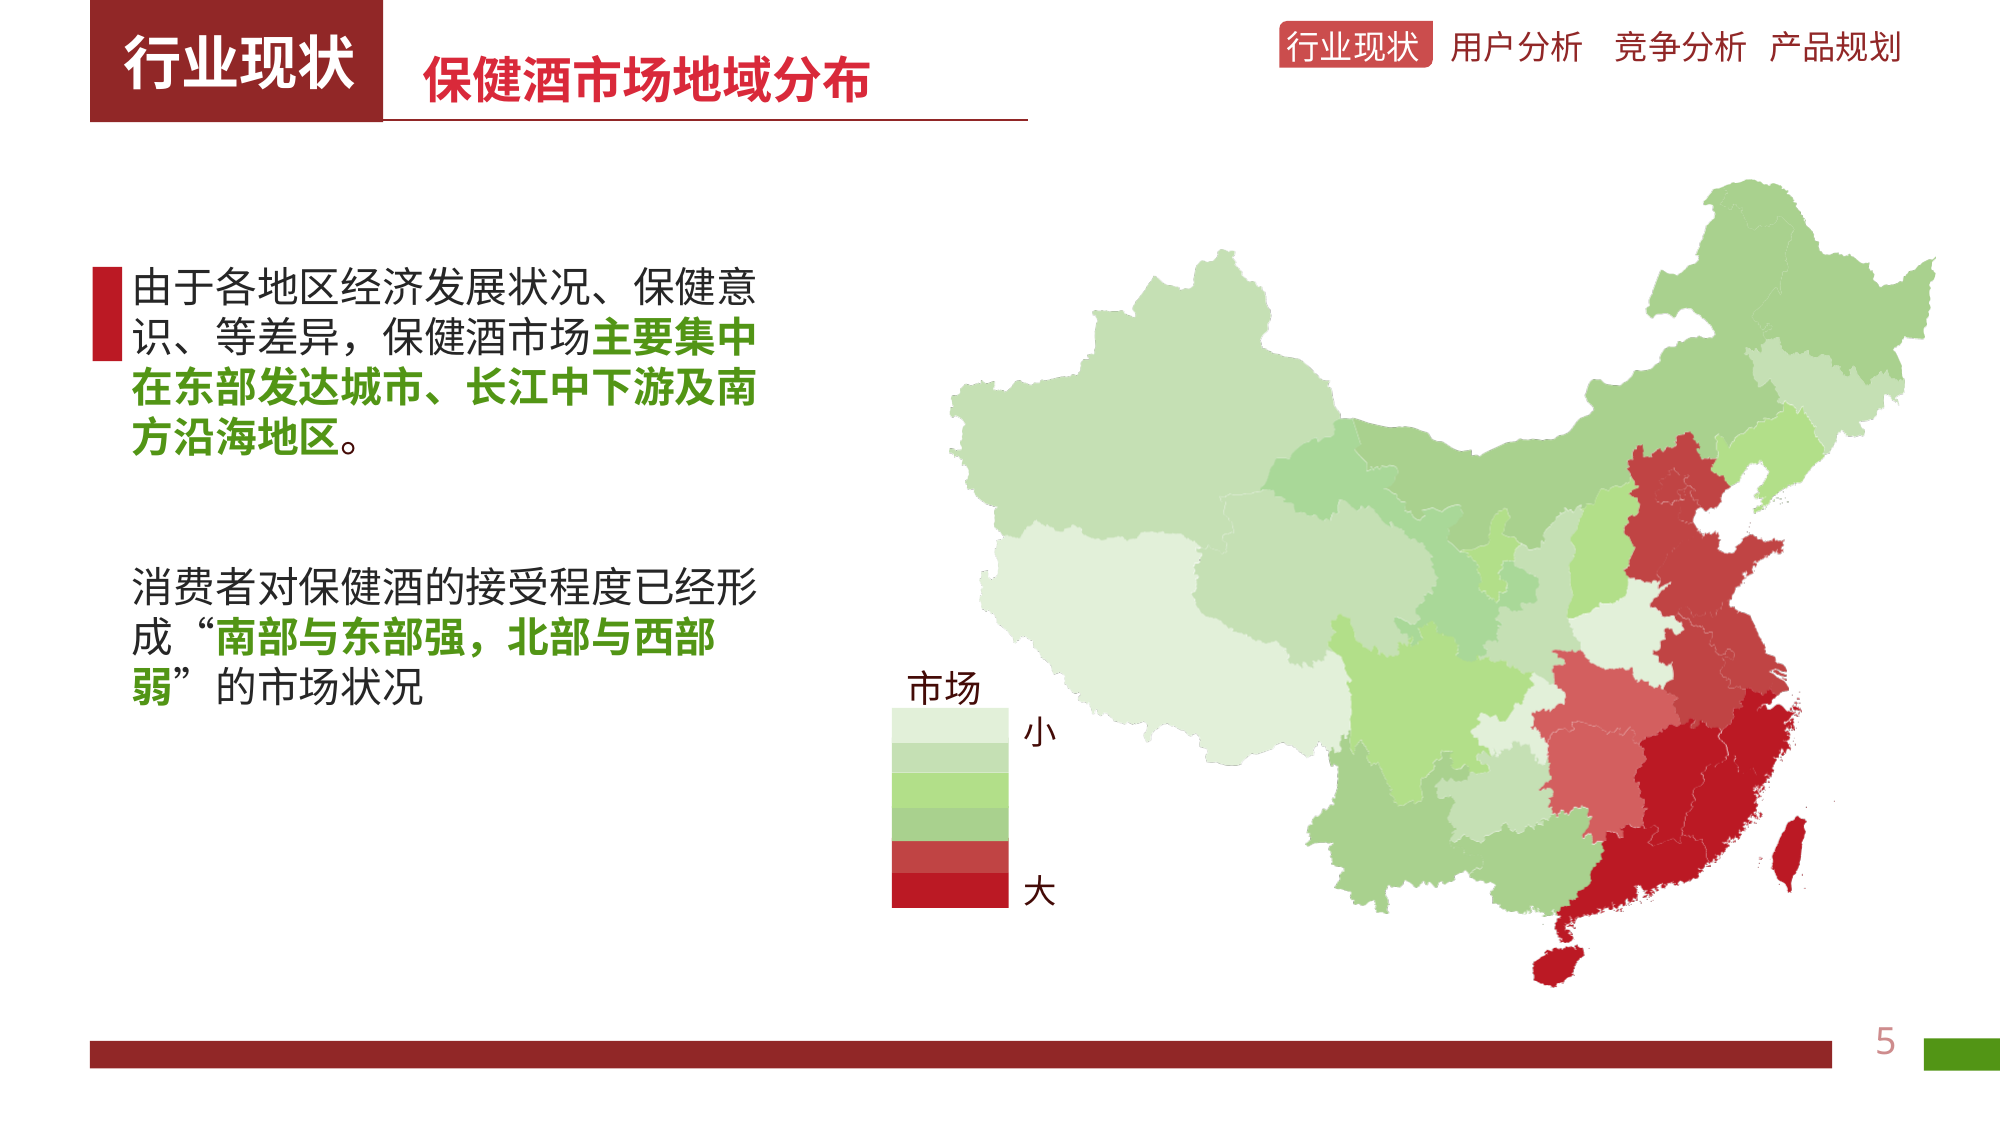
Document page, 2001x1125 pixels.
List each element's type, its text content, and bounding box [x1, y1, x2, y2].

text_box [891, 657, 1085, 919]
slide_number 5 [1461, 1012, 1912, 1073]
picture [949, 179, 1936, 989]
text_box 保健酒市场地域分布 [407, 40, 1046, 116]
text_box [92, 266, 123, 362]
text_box 由于各地区经济发展状况、保健意识、等差异，保健酒市场主要集中在东部发达城市、长江中下游及南方沿海地区。 消费者对保健酒的接受程度已经形成“南部与东部强，北部与西部弱”的市场状况 [117, 253, 808, 719]
